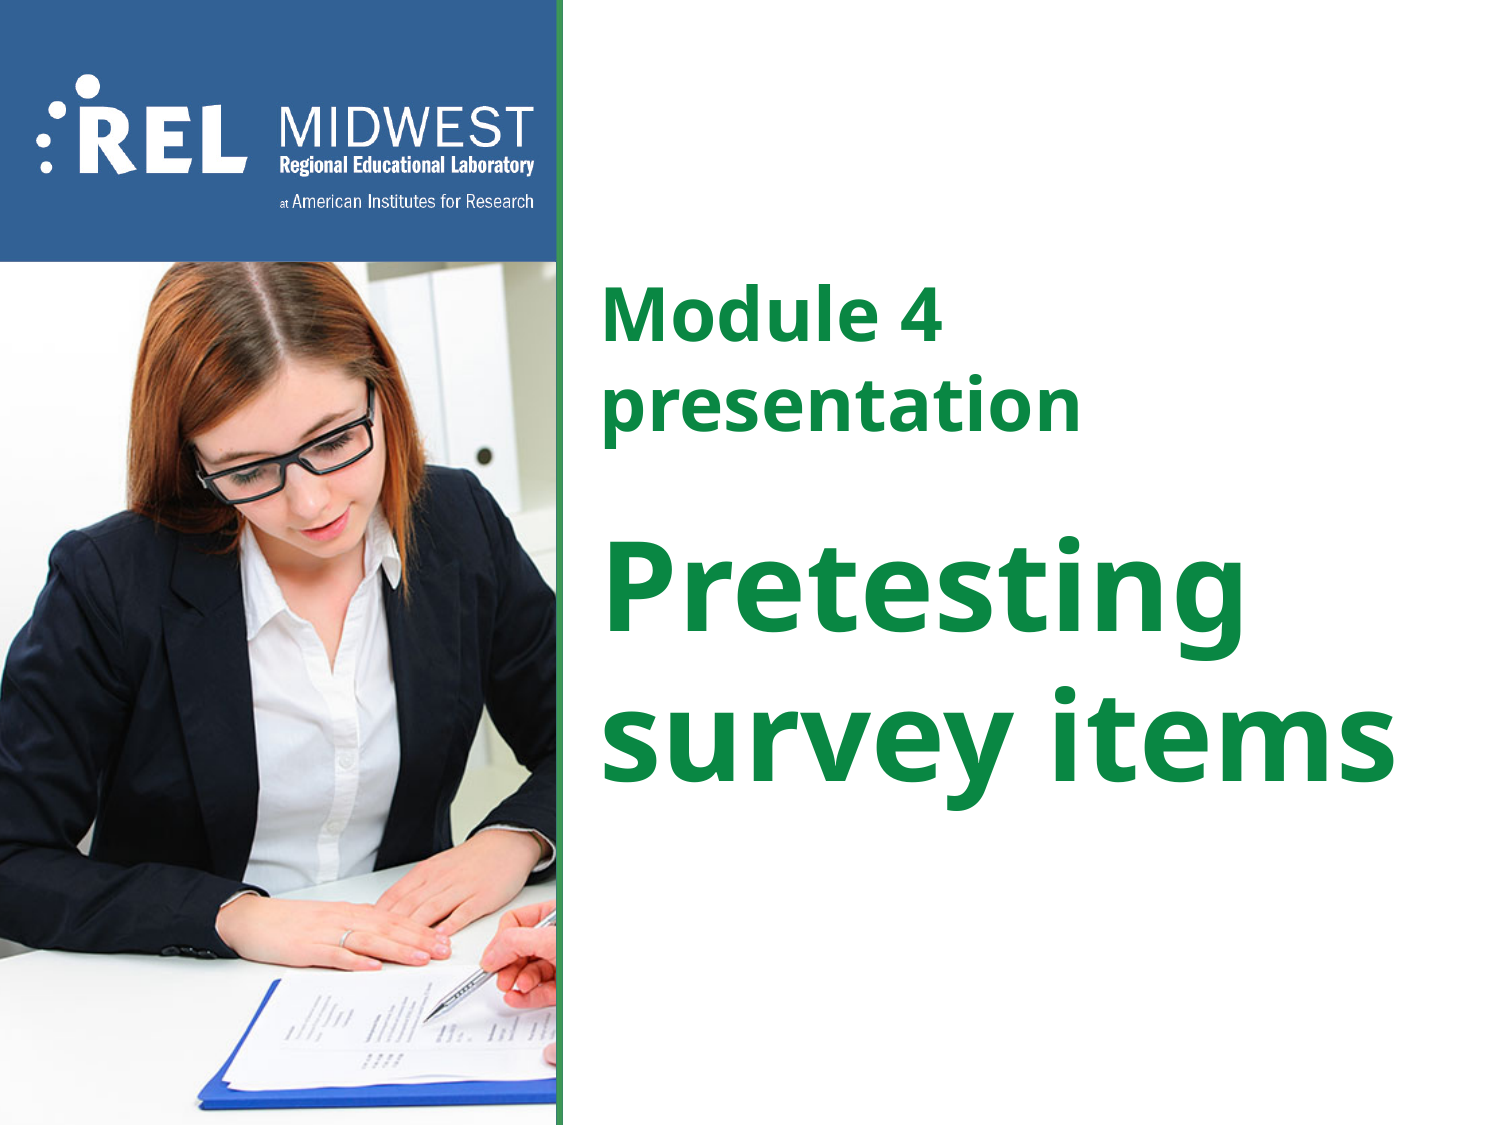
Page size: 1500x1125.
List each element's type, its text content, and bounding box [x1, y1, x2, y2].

picture [0, 0, 1500, 1125]
title Module 4 presentation Pretesting survey items [584, 259, 1425, 457]
